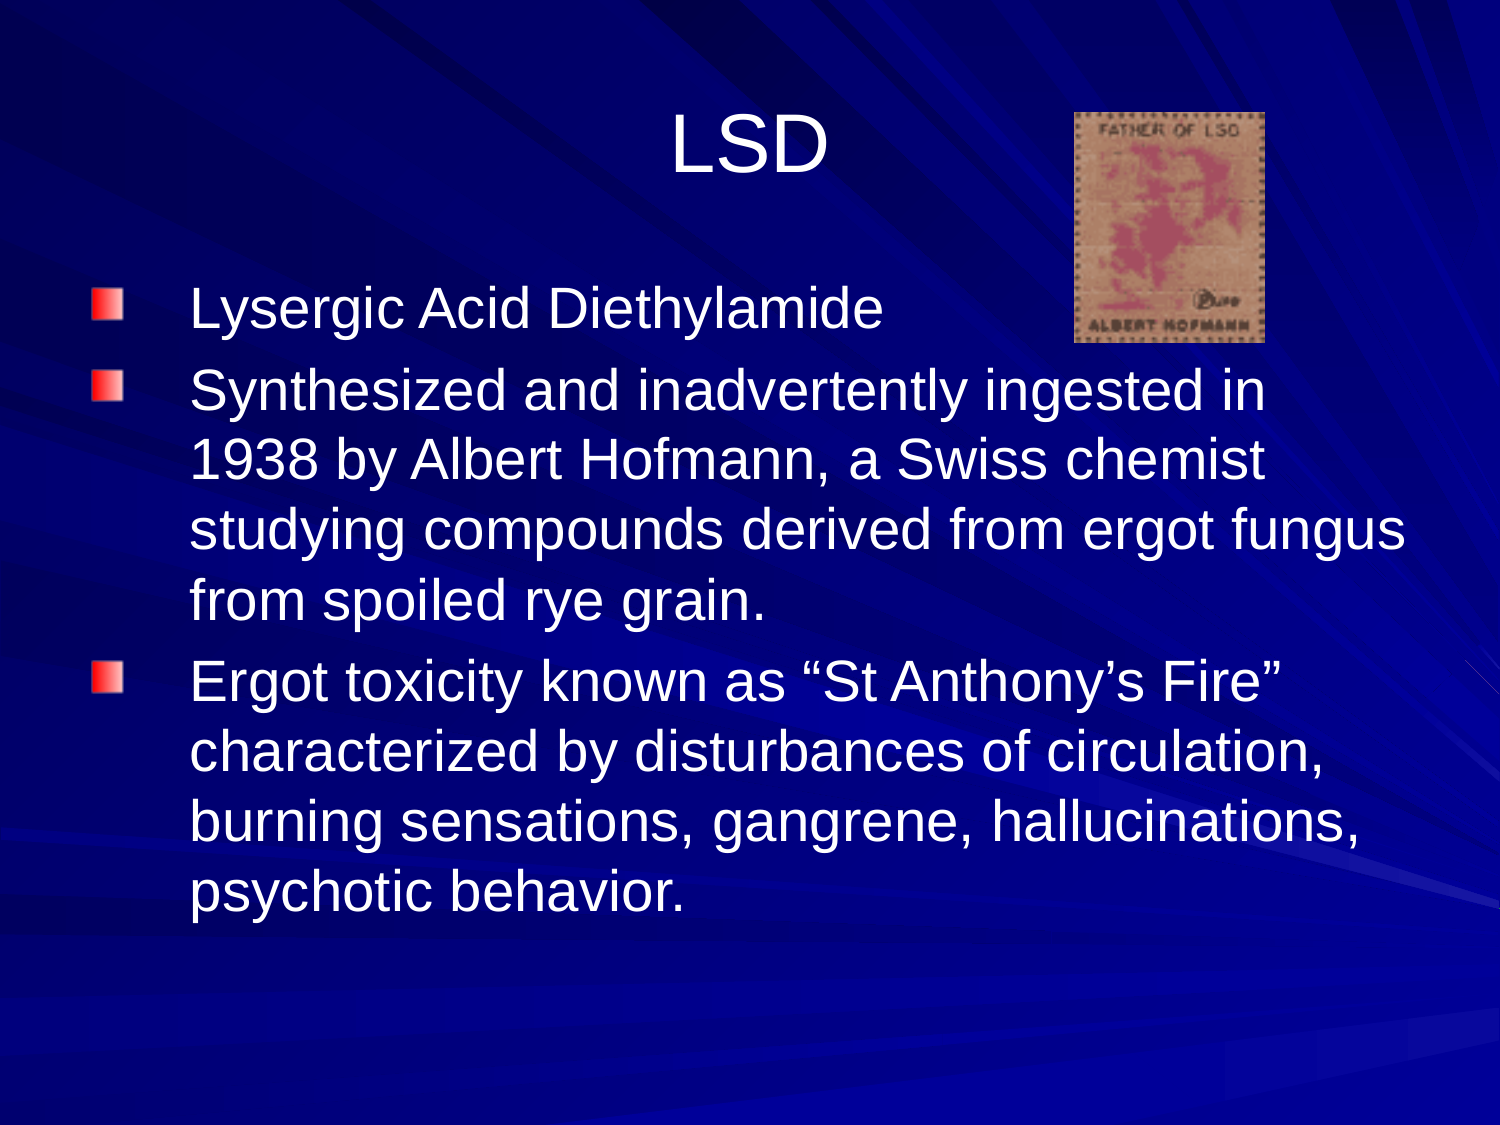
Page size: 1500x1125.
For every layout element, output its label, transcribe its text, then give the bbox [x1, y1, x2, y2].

list Lysergic Acid Diethylamide Synthesized and inadvertently ingested in 1938 by Albert Hofmann, a Swiss chemist studying compounds derived from ergot fungus from spoiled rye grain. Ergot toxicity known as “St Anthony’s Fire” characterized by disturbances of circulation, burning sensations, gangrene, hallucinations, psychotic behavior. [74, 262, 1426, 1006]
picture [90, 368, 127, 405]
title LSD [74, 45, 1426, 234]
picture [90, 286, 127, 324]
picture [1074, 112, 1265, 343]
picture [90, 659, 127, 697]
